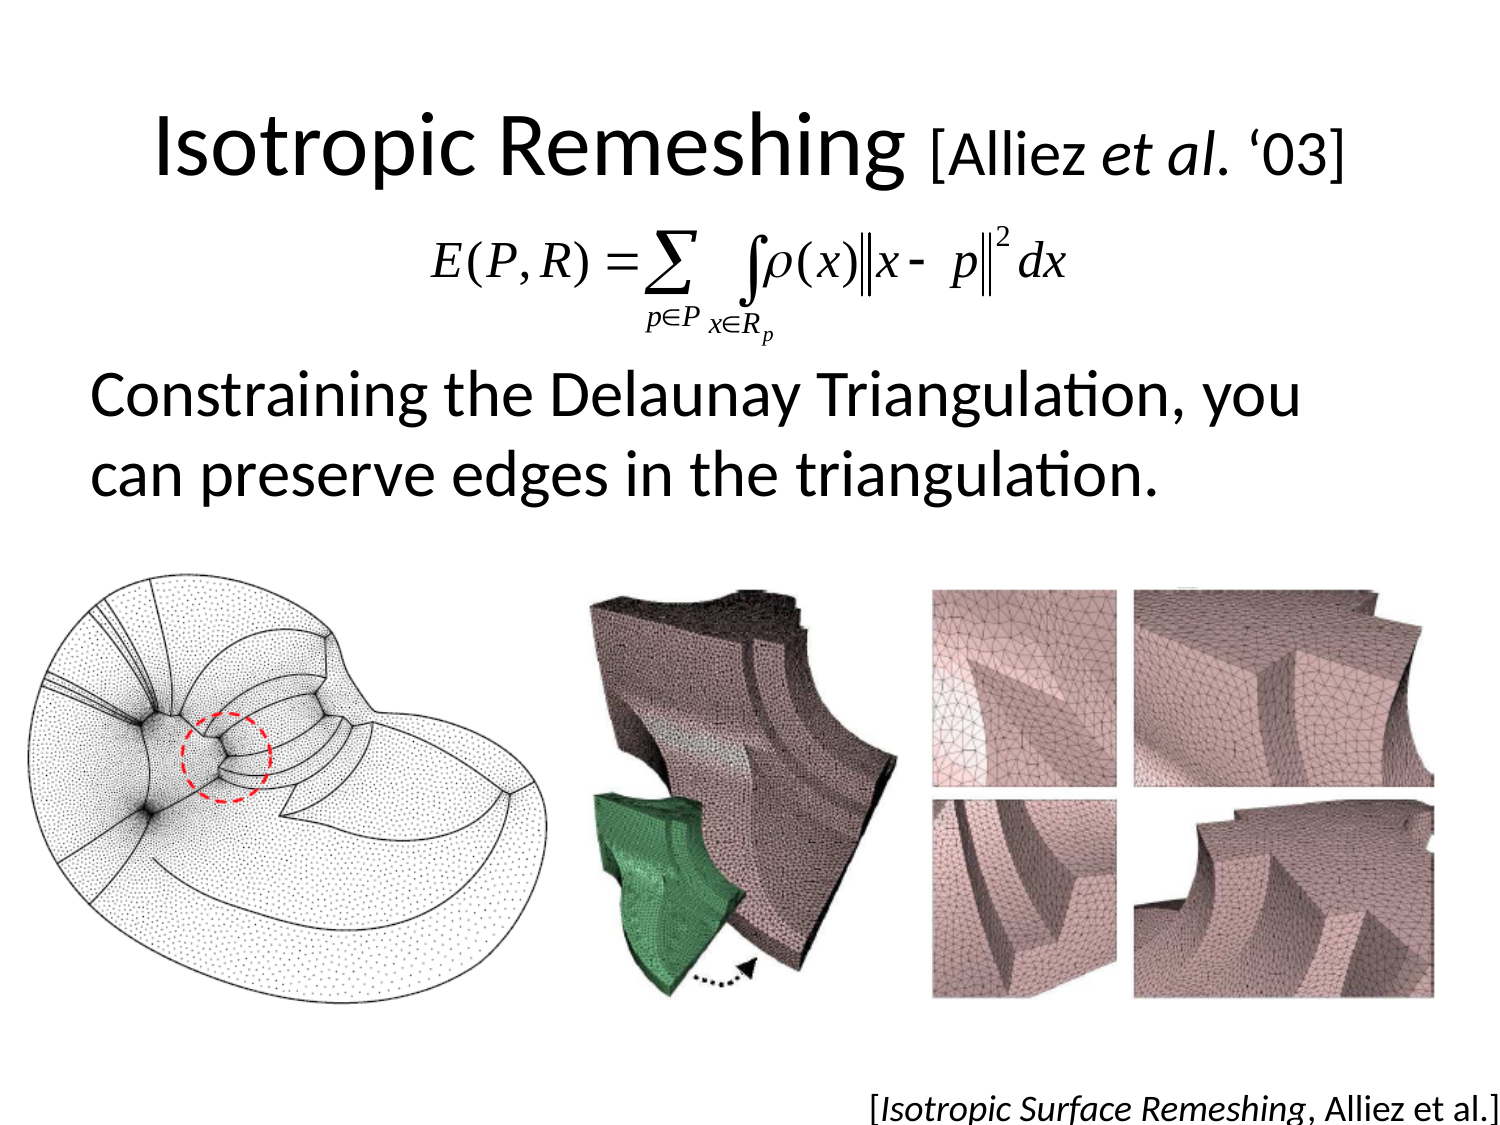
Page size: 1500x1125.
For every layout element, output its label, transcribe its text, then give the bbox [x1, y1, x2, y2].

title Isotropic Remeshing [Alliez et al. ‘03] [75, 45, 1425, 233]
picture [587, 587, 1437, 1001]
text_box [Isotropic Surface Remeshing, Alliez et al.] [853, 1076, 1500, 1125]
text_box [421, 212, 1076, 356]
picture [20, 562, 551, 1005]
list Constraining the Delaunay Triangulation, you can preserve edges in the triangulation. [75, 262, 1425, 1125]
